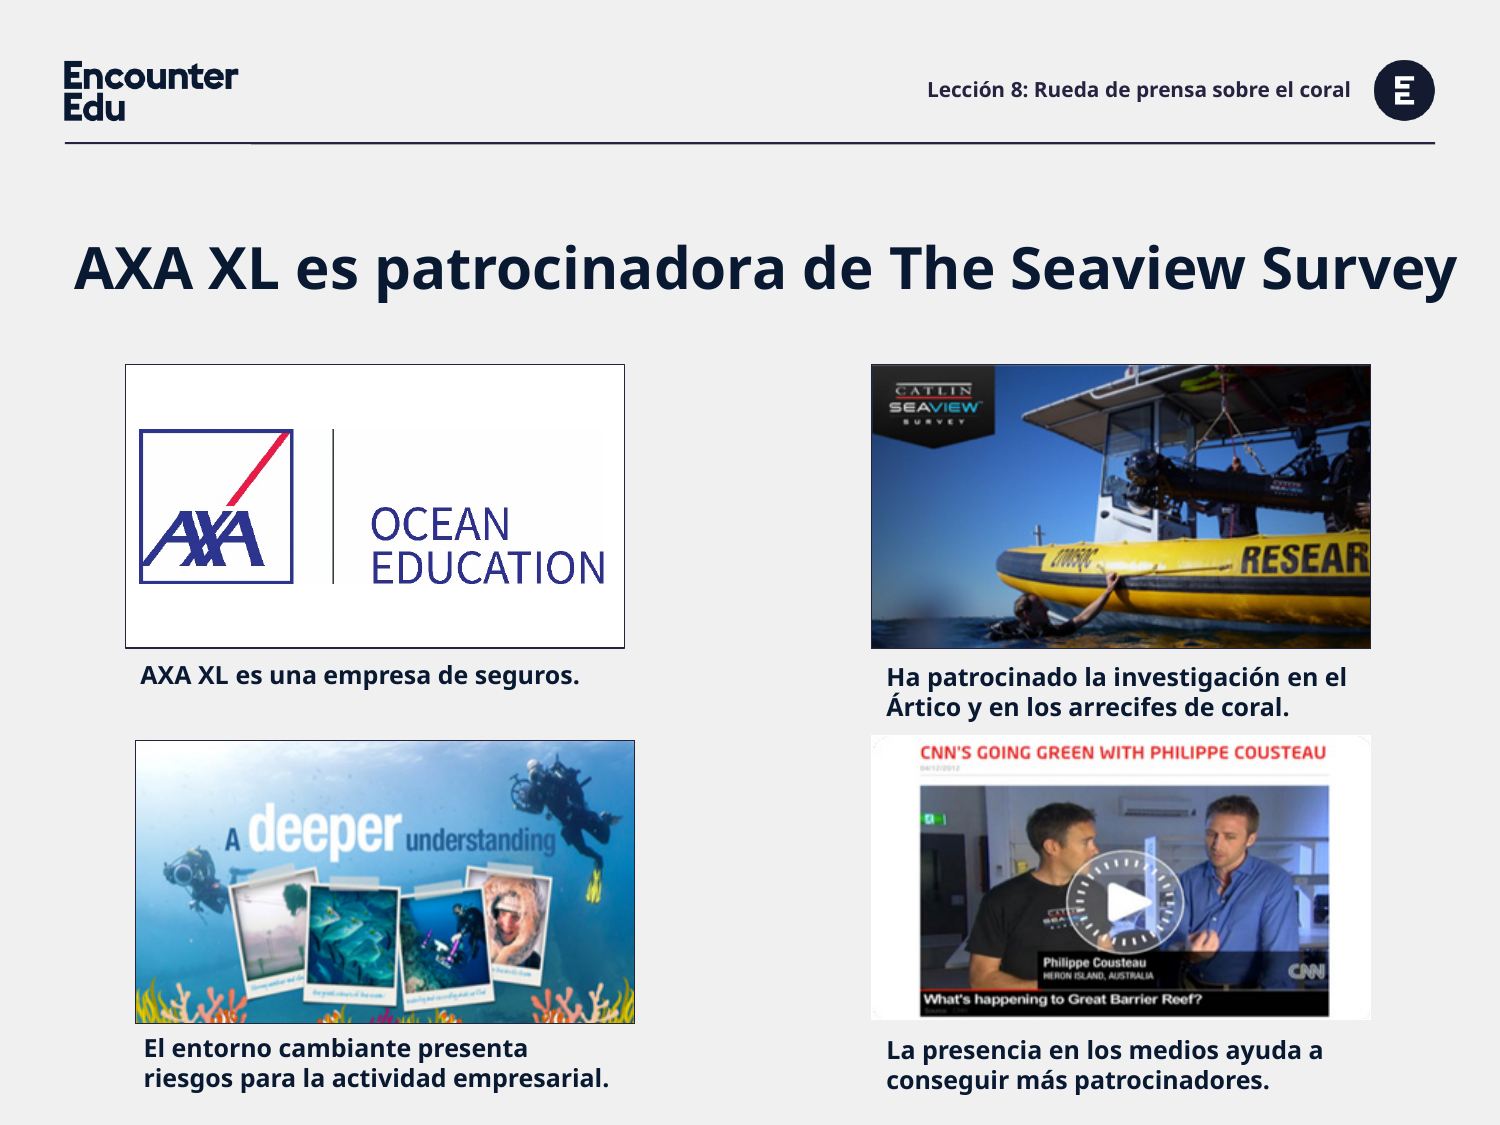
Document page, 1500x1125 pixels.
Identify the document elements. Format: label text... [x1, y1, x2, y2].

text_box AXA XL es patrocinadora de The Seaview Survey [59, 223, 1500, 411]
text_box AXA XL es una empresa de seguros. [125, 651, 618, 840]
picture [871, 735, 1371, 1020]
text_box La presencia en los medios ayuda a conseguir más patrocinadores. [871, 1027, 1378, 1125]
picture [139, 429, 605, 584]
text_box [123, 362, 627, 650]
text_box Ha patrocinado la investigación en el Ártico y en los arrecifes de coral. [871, 654, 1378, 842]
picture [135, 739, 635, 1024]
picture [630, 936, 635, 947]
picture [60, 59, 243, 122]
title Lección 8: Rueda de prensa sobre el coral [749, 67, 1359, 114]
text_box El entorno cambiante presenta riesgos para la actividad empresarial. [128, 1025, 631, 1125]
picture [1372, 58, 1436, 122]
picture [871, 364, 1371, 649]
